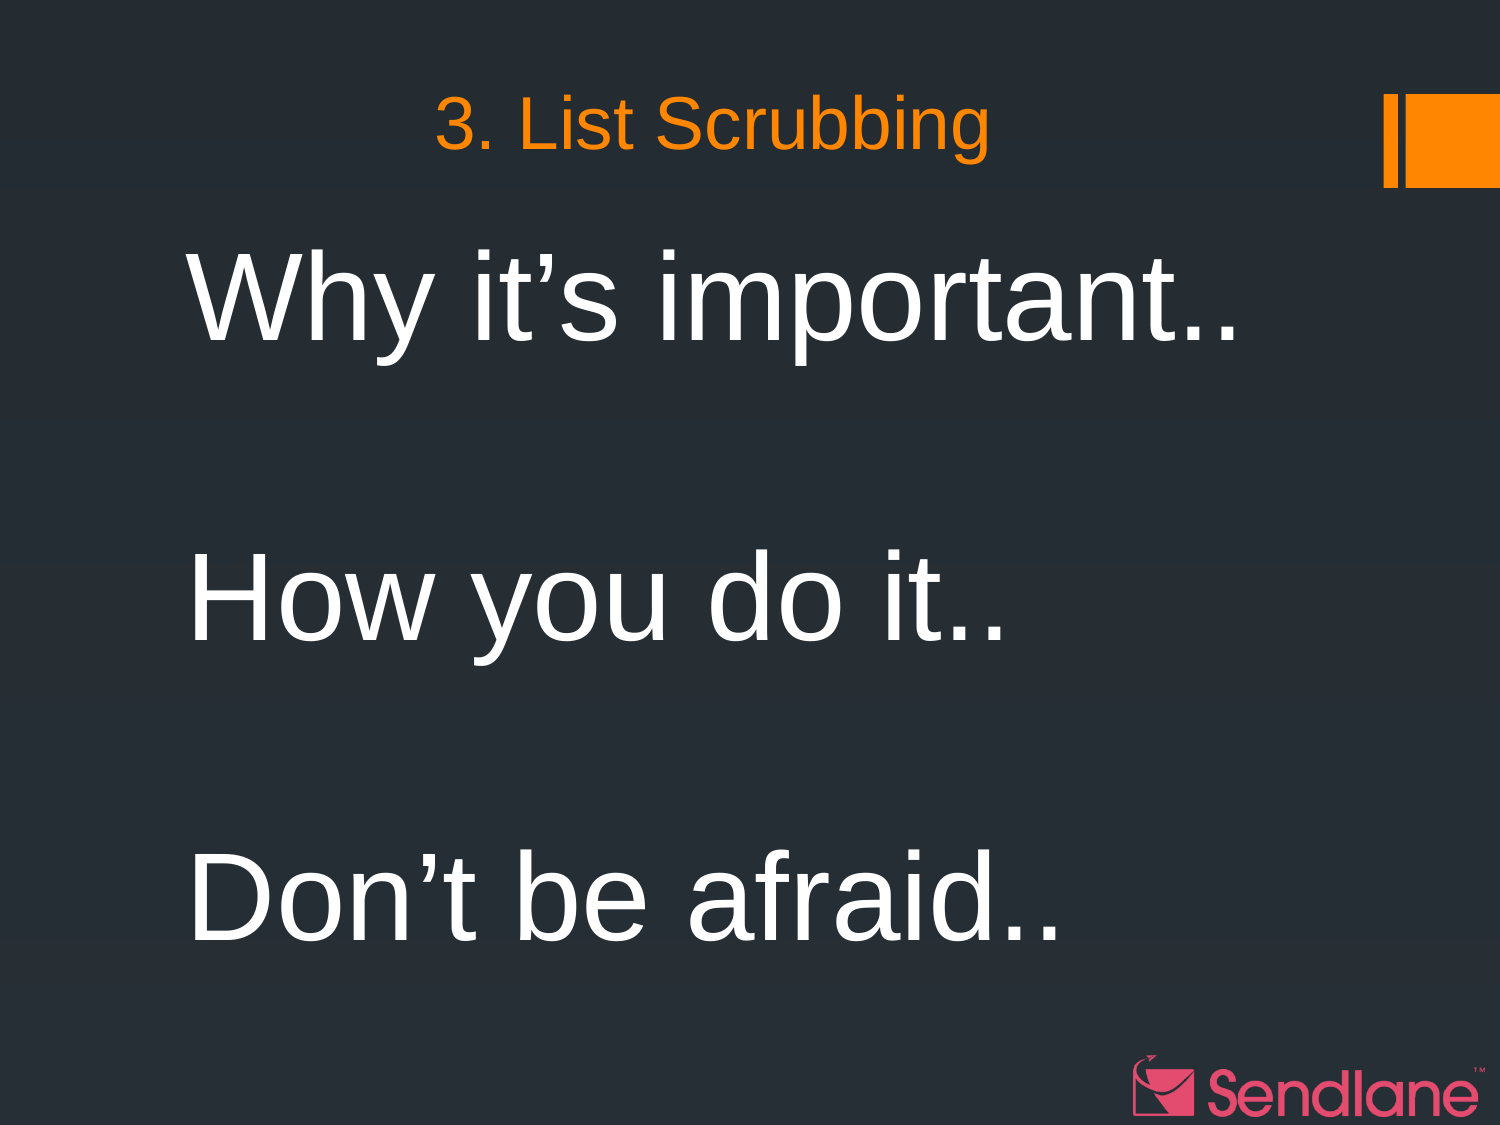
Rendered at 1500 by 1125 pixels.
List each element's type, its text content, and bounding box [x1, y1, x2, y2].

text_box Why it’s important.. How you do it.. Don’t be afraid.. [171, 208, 1365, 973]
picture [1127, 1027, 1489, 1125]
title 3. List Scrubbing [419, 66, 1058, 173]
